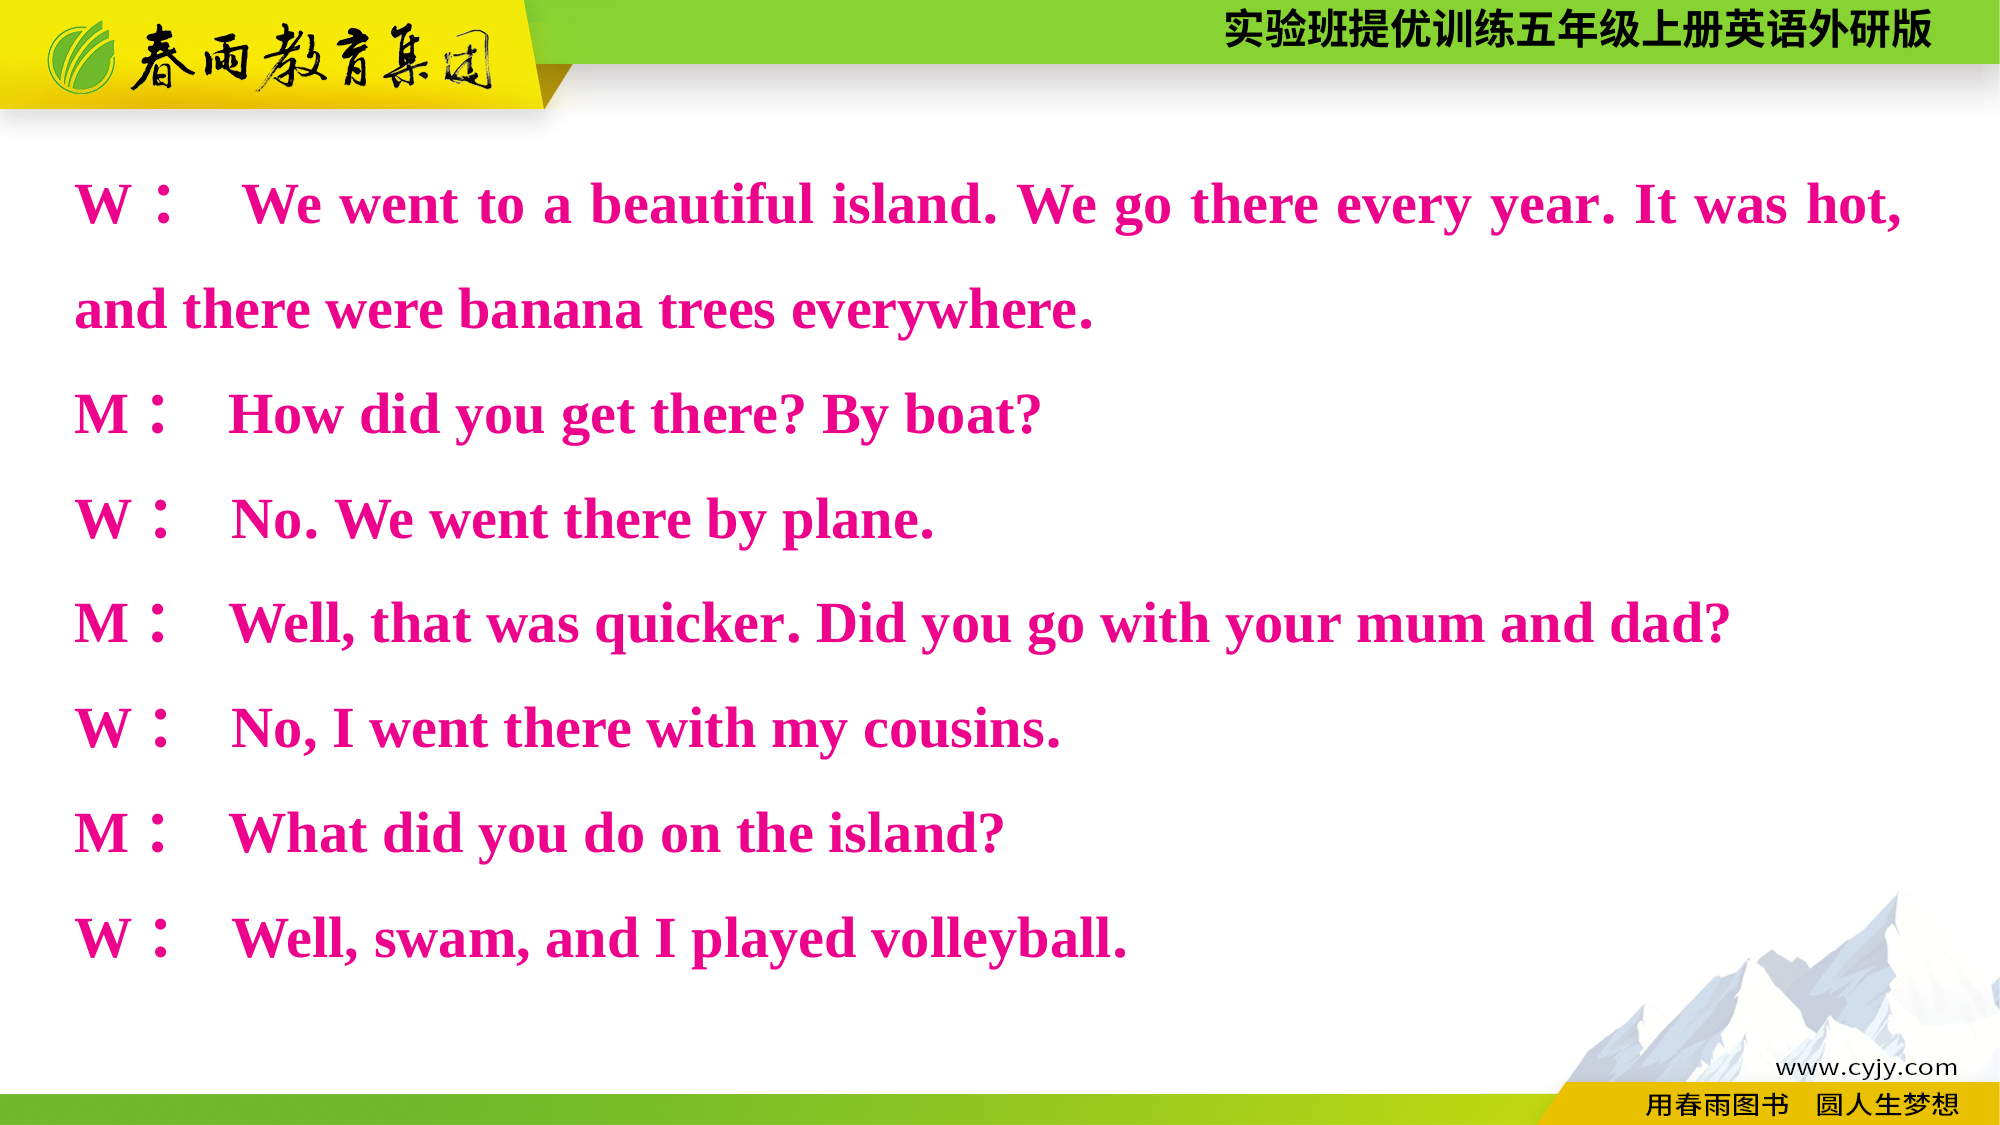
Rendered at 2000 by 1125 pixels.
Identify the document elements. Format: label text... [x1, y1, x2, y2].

list W： We went to a beautiful island. We go there every year. It was hot, and there were banana trees everywhere. M： How did you get there? By boat? W： No. We went there by plane. M： Well, that was quicker. Did you go with your mum and dad? W： No, I went there with my cousins. M： What did you do on the island? W： Well, swam, and I played volleyball. [59, 122, 1944, 986]
picture [0, 0, 2000, 1125]
